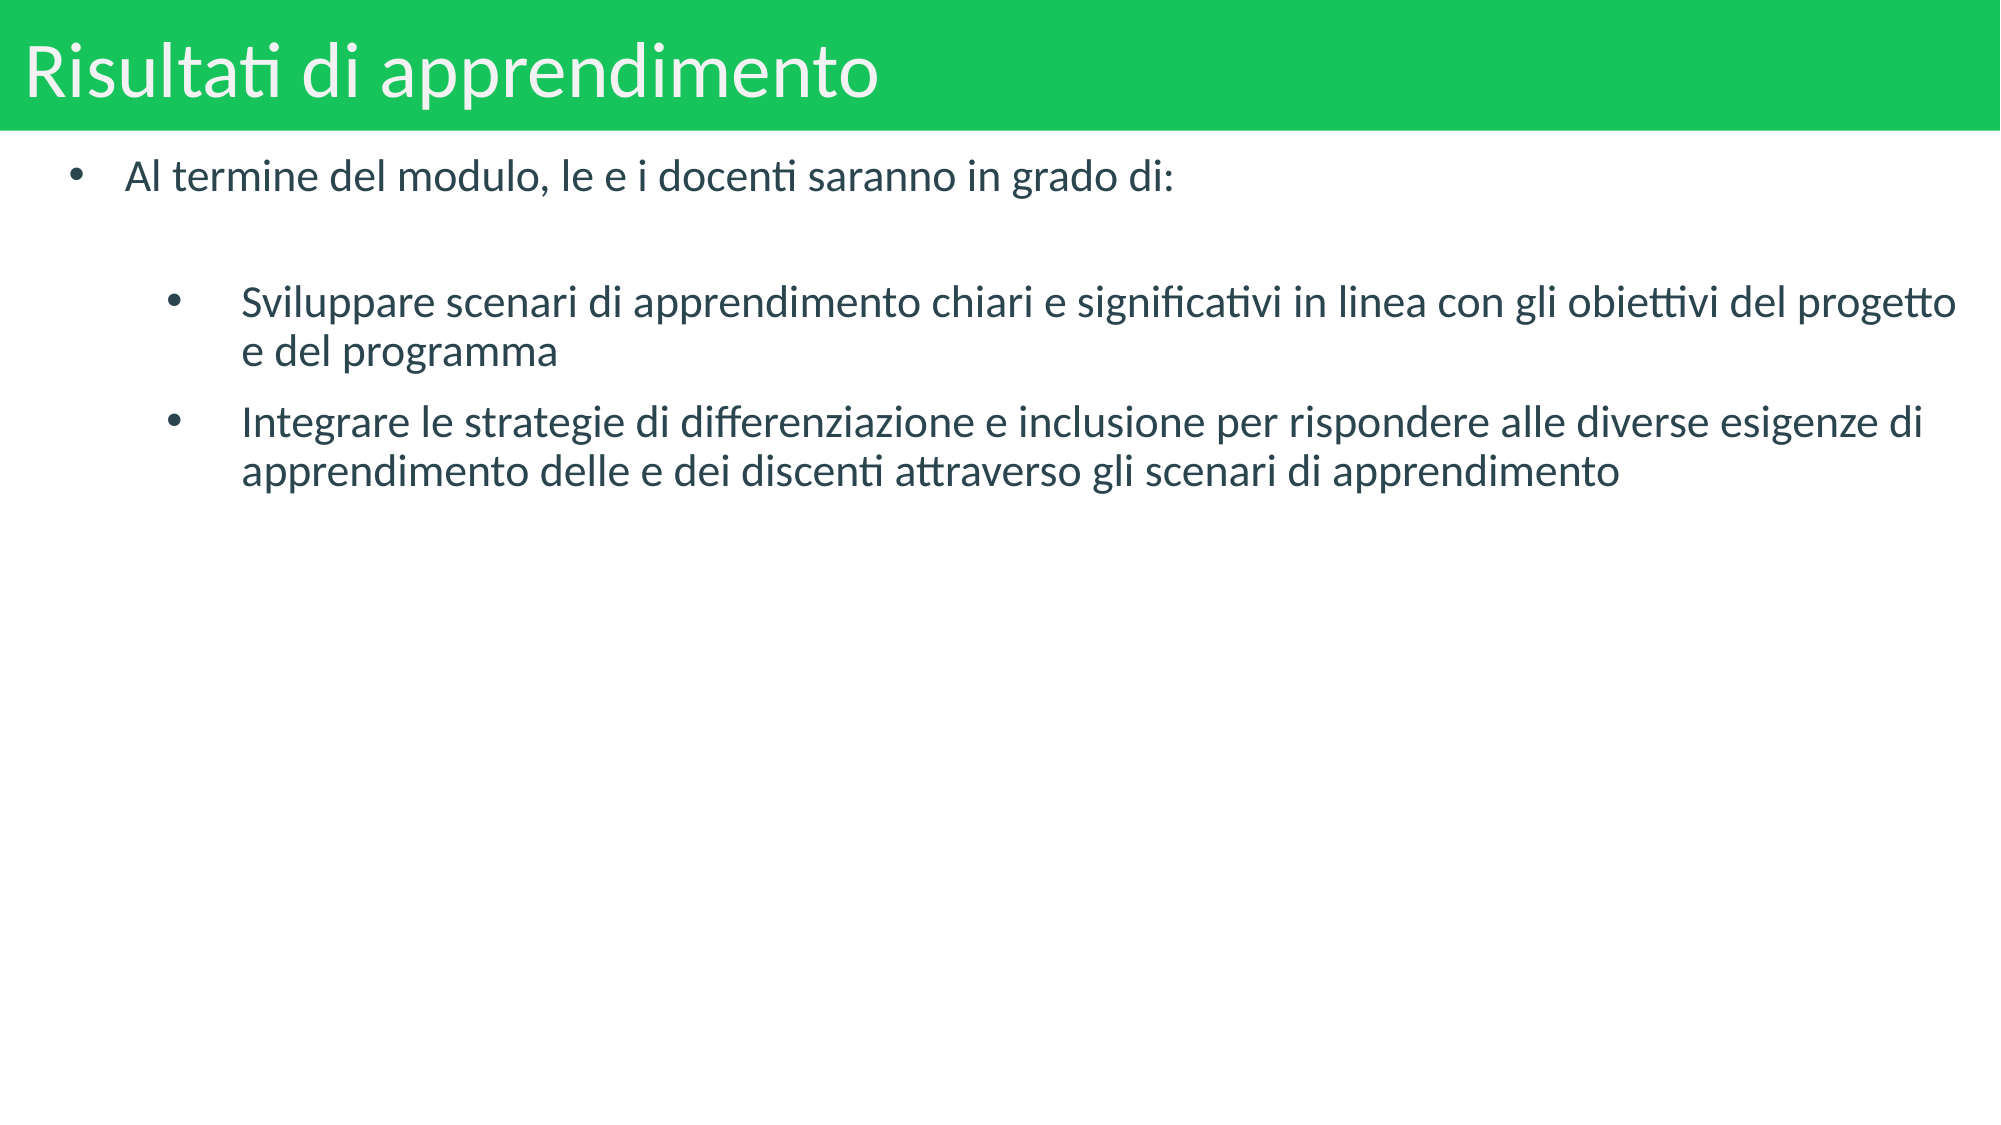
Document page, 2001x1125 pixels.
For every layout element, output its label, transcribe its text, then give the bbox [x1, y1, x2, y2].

list Al termine del modulo, le e i docenti saranno in grado di: Sviluppare scenari di apprendimento chiari e significativi in linea con gli obiettivi del progetto e del programma Integrare le strategie di differenziazione e inclusione per rispondere alle diverse esigenze di apprendimento delle e dei discenti attraverso gli scenari di apprendimento [16, 144, 1976, 1108]
title Risultati di apprendimento [16, 13, 1976, 131]
